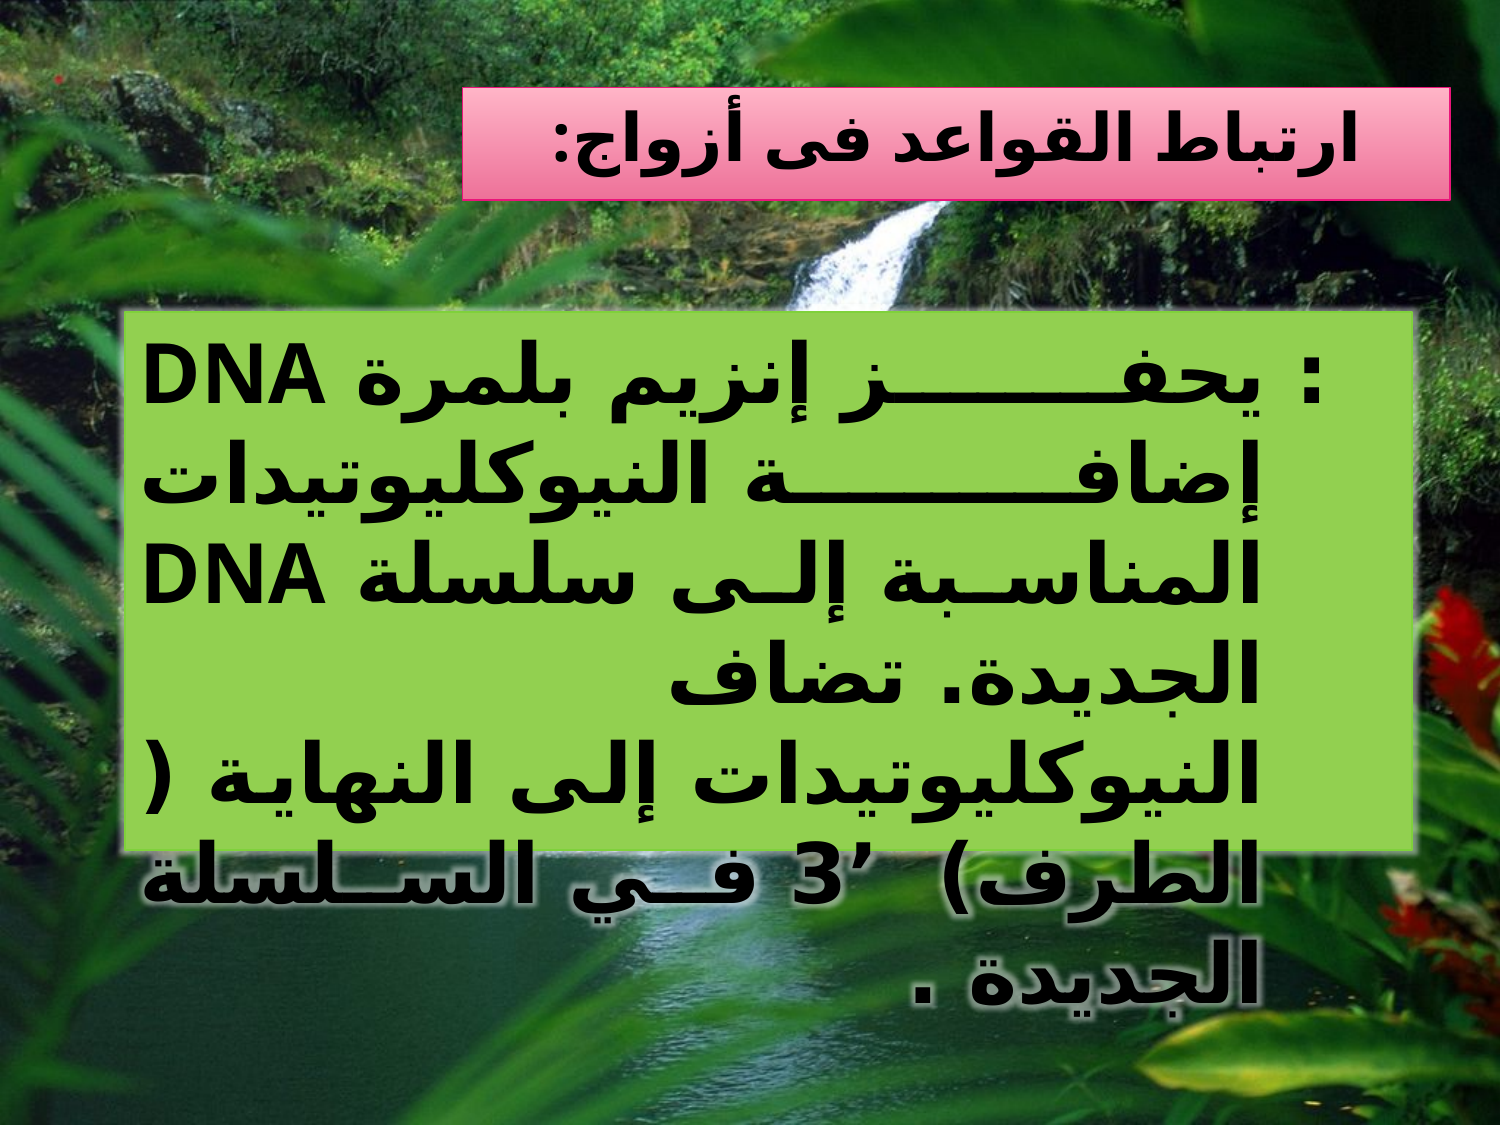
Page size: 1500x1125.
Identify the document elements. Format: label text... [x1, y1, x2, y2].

picture [0, 0, 1500, 1125]
text_box : يحفز إنزيم بلمرة DNA إضافة النيوكليوتيدات المناسبة إلى سلسلة DNA الجديدة. تضاف النيوكليوتيدات إلى النهاية ( الطرف) ’3 في السلسلة الجديدة . [124, 311, 1413, 851]
title ارتباط القواعد فى أزواج: [462, 87, 1451, 201]
